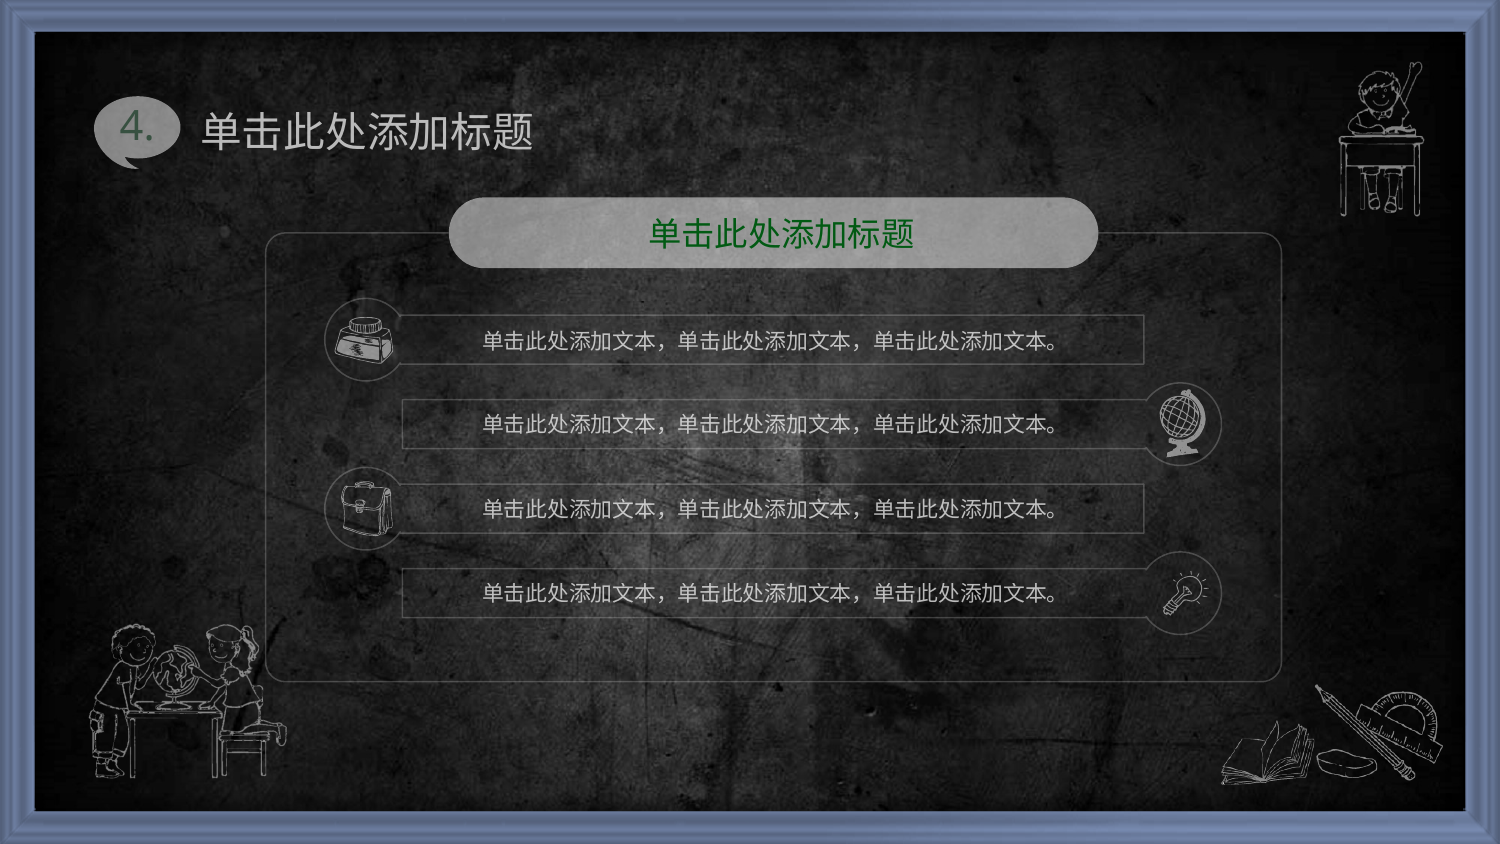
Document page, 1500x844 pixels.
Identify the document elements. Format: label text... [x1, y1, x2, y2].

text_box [402, 551, 1222, 635]
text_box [448, 197, 1099, 269]
picture [1221, 684, 1443, 785]
picture [64, 582, 292, 791]
title 单击此处添加标题 [185, 97, 1022, 164]
text_box [264, 232, 1283, 683]
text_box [402, 382, 1222, 466]
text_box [324, 467, 1146, 551]
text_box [324, 298, 1146, 382]
picture [1332, 54, 1434, 223]
